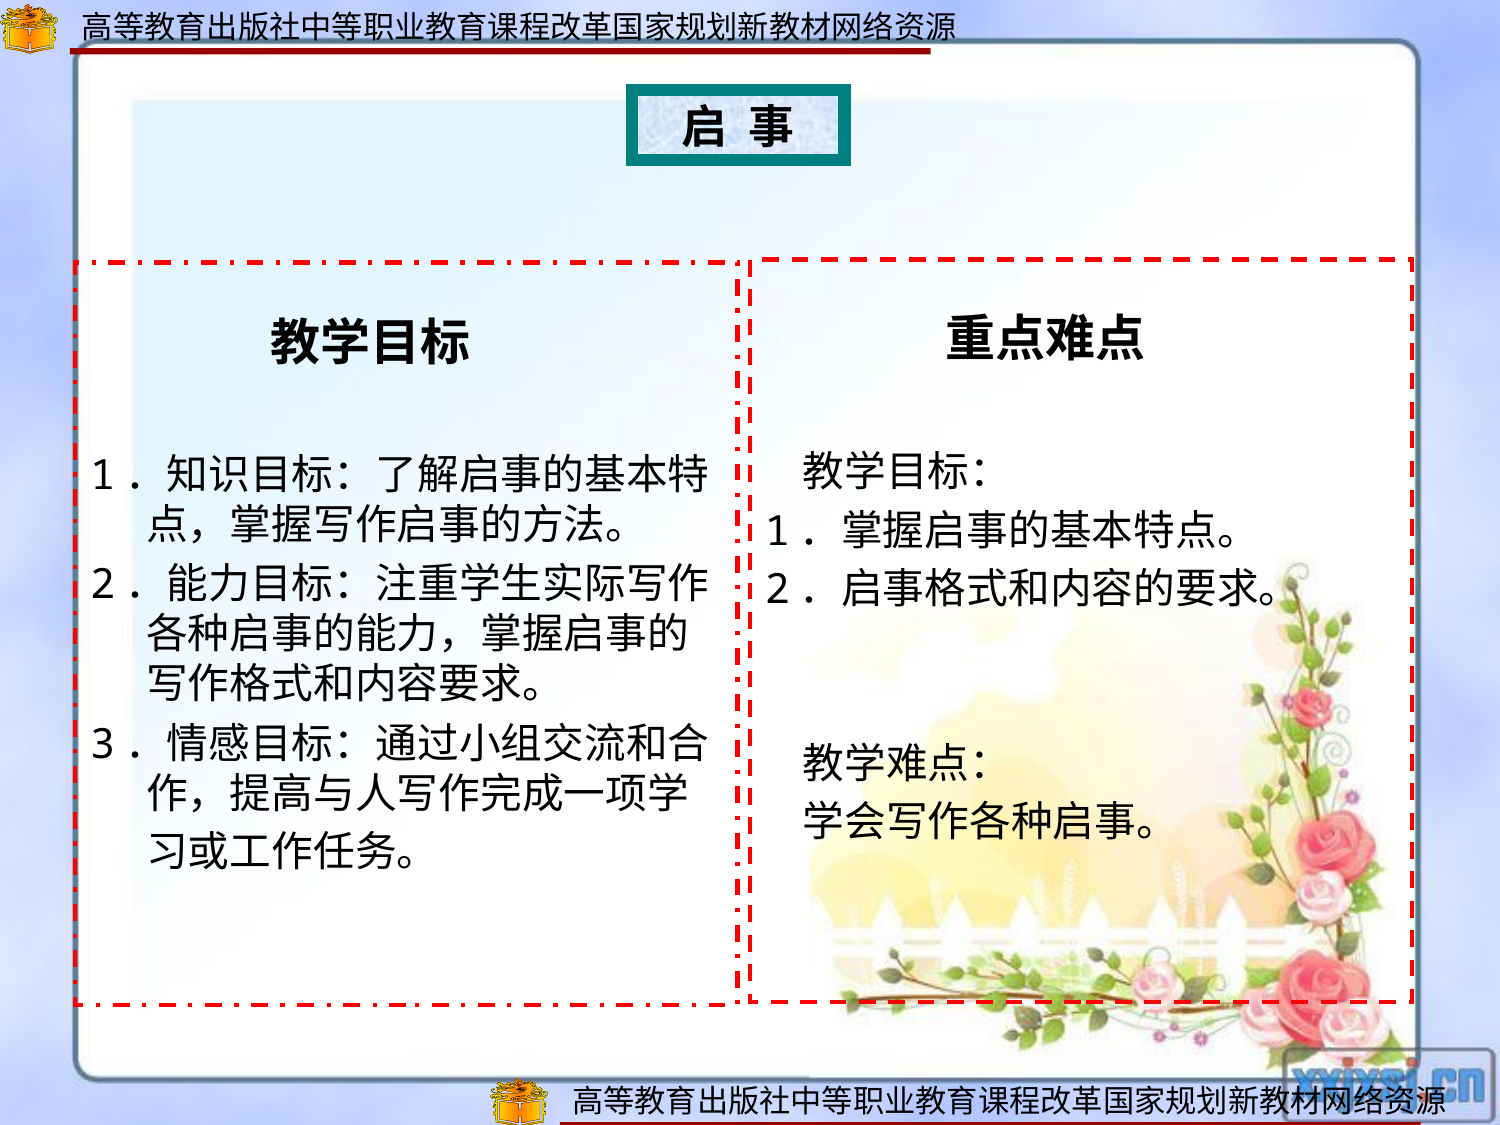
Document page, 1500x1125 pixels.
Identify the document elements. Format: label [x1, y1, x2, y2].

text_box [489, 1073, 1500, 1125]
title [0, 0, 1500, 1125]
text_box [0, 0, 1010, 54]
